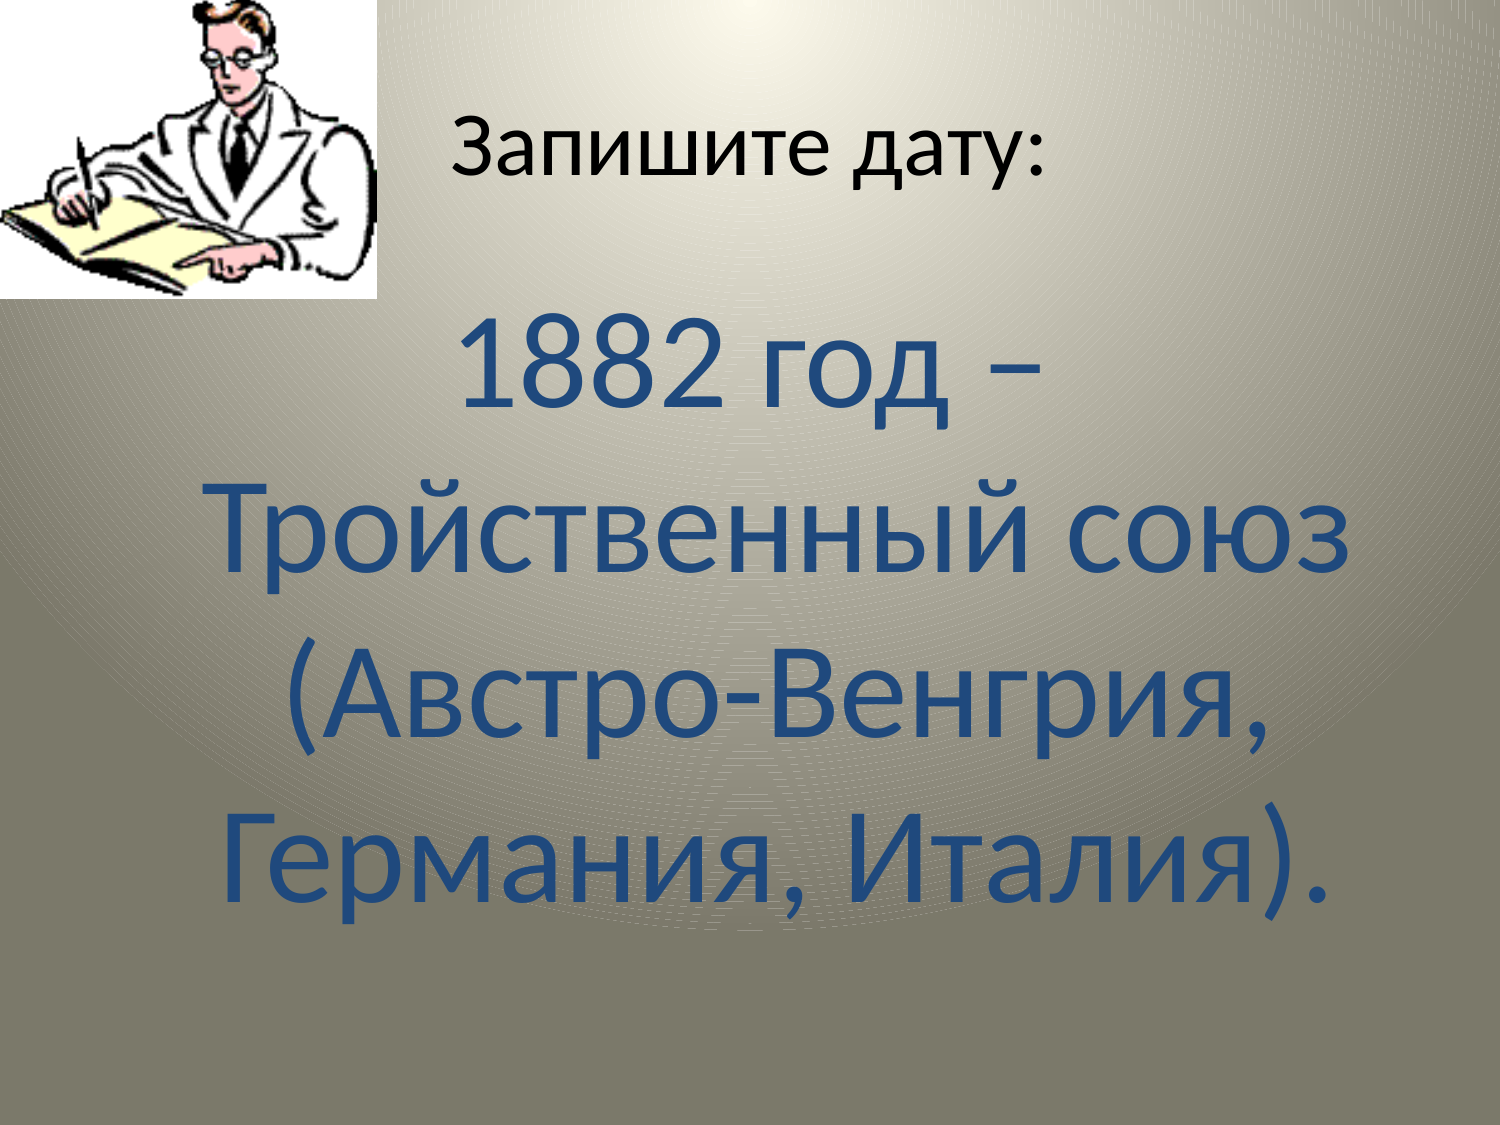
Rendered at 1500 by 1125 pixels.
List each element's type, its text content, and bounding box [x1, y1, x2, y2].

title Запишите дату: [381, 45, 1425, 233]
list 1882 год – Тройственный союз (Австро-Венгрия, Германия, Италия). [75, 262, 1425, 1005]
picture [0, 0, 377, 299]
